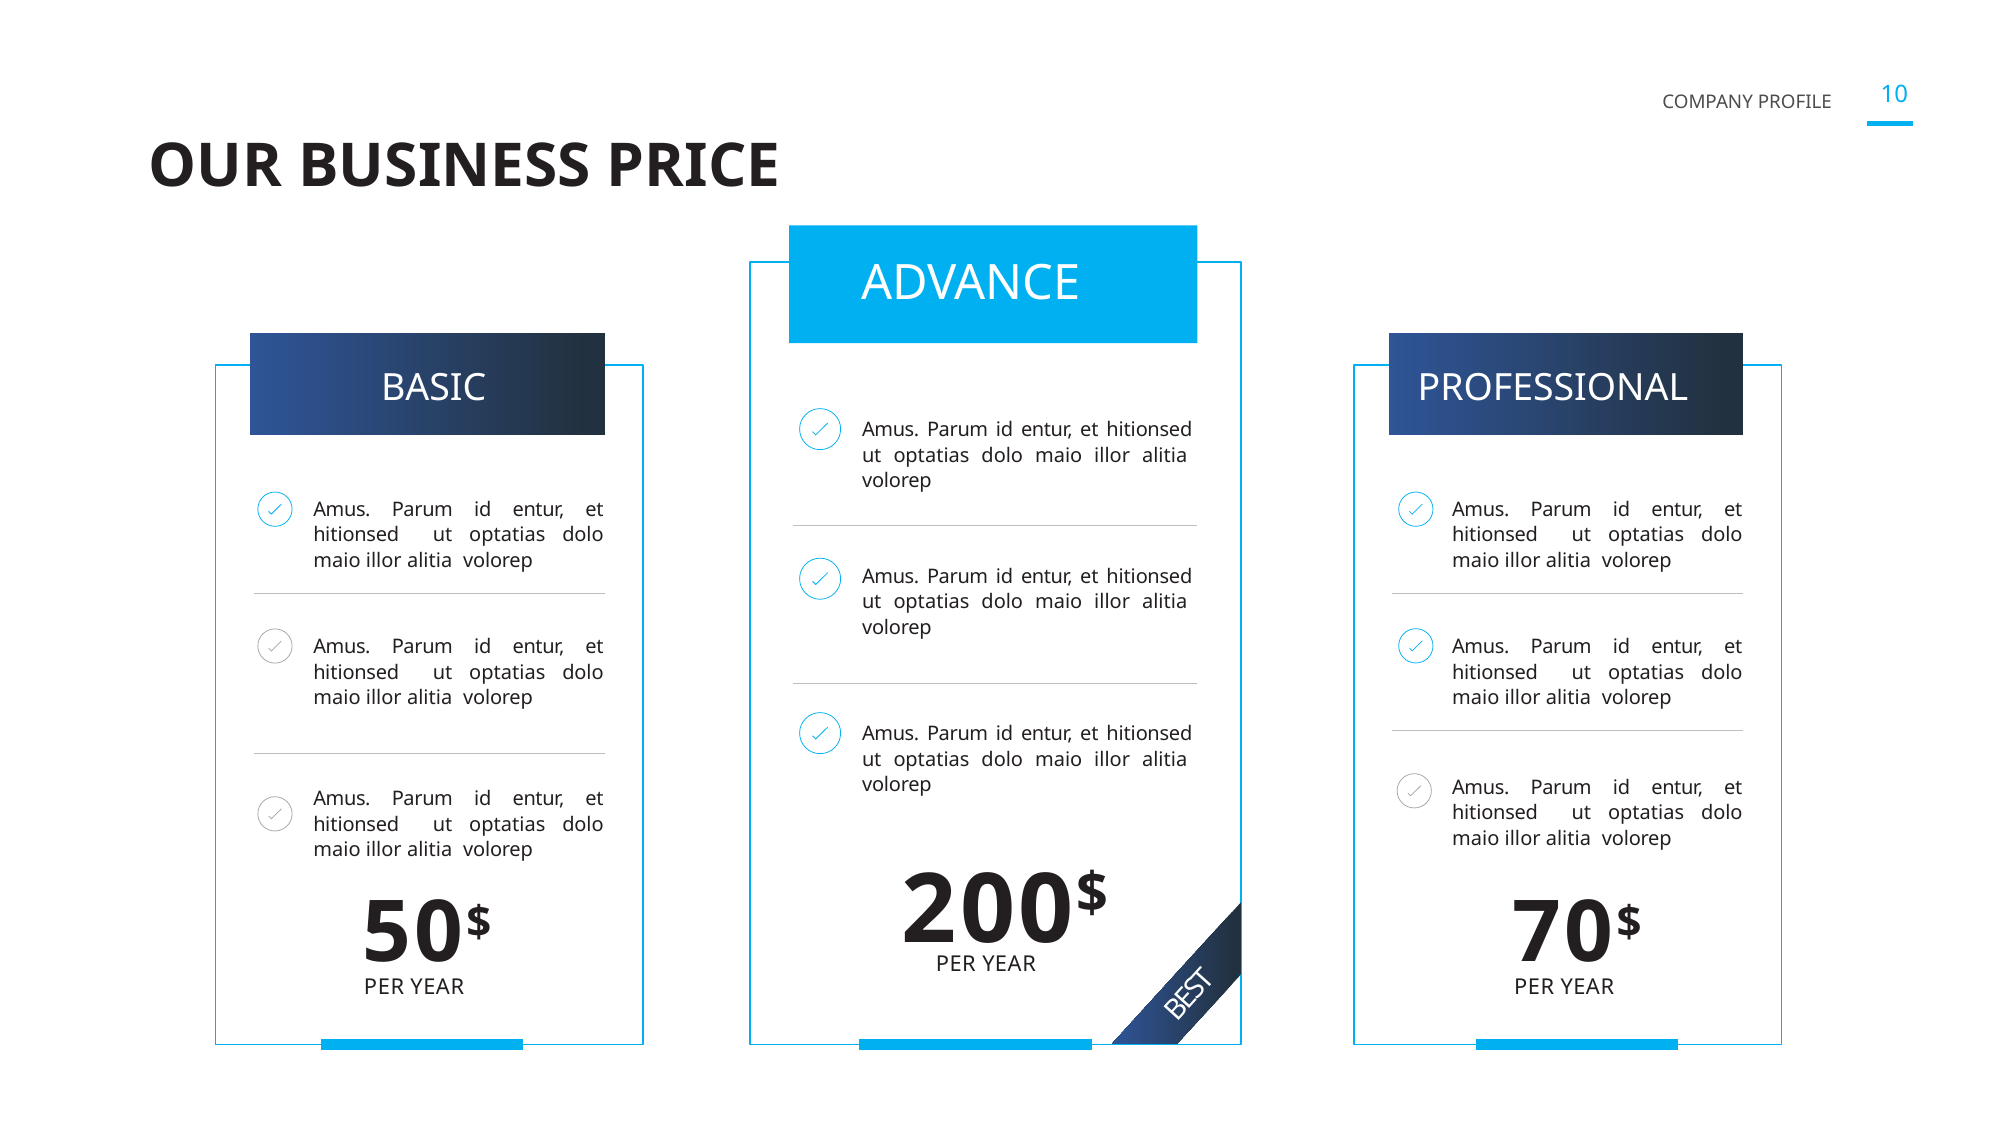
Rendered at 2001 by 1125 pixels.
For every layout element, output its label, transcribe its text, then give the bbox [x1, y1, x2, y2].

text_box Amus. Parum id entur, et hitionsed ut optatias dolo maio illor alitia volorep [313, 780, 606, 861]
text_box Amus. Parum id entur, et hitionsed ut optatias dolo maio illor alitia volorep [313, 491, 606, 572]
text_box [749, 262, 1242, 1045]
text_box Amus. Parum id entur, et hitionsed ut optatias dolo maio illor alitia volorep [862, 558, 1201, 639]
text_box Amus. Parum id entur, et hitionsed ut optatias dolo maio illor alitia volorep [1452, 769, 1744, 850]
text_box Amus. Parum id entur, et hitionsed ut optatias dolo maio illor alitia volorep [862, 411, 1201, 492]
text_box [799, 558, 841, 600]
text_box Amus. Parum id entur, et hitionsed ut optatias dolo maio illor alitia volorep [862, 715, 1201, 796]
text_box [1388, 332, 1744, 436]
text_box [257, 628, 293, 664]
text_box [215, 364, 643, 1045]
text_box Amus. Parum id entur, et hitionsed ut optatias dolo maio illor alitia volorep [1452, 491, 1744, 572]
text_box [1354, 364, 1782, 1045]
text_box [799, 712, 841, 754]
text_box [1398, 492, 1433, 527]
text_box ADVANCE [784, 263, 1189, 310]
text_box Amus. Parum id entur, et hitionsed ut optatias dolo maio illor alitia volorep [313, 628, 606, 709]
text_box 50$ [313, 872, 534, 979]
text_box PROFESSIONAL [1417, 362, 1738, 408]
text_box BASIC [273, 362, 594, 408]
text_box OUR BUSINESS PRICE [145, 122, 968, 199]
text_box [1111, 902, 1242, 1045]
text_box Amus. Parum id entur, et hitionsed ut optatias dolo maio illor alitia volorep [1452, 628, 1744, 709]
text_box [257, 492, 293, 527]
text_box [249, 332, 605, 436]
text_box PER YEAR [363, 968, 484, 1000]
text_box PER YEAR [1514, 968, 1634, 1000]
text_box [789, 225, 1198, 344]
text_box BEST [1159, 947, 1235, 1027]
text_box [257, 796, 293, 831]
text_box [1398, 628, 1433, 663]
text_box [799, 408, 841, 450]
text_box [1397, 773, 1432, 808]
text_box 70$ [1463, 872, 1684, 979]
